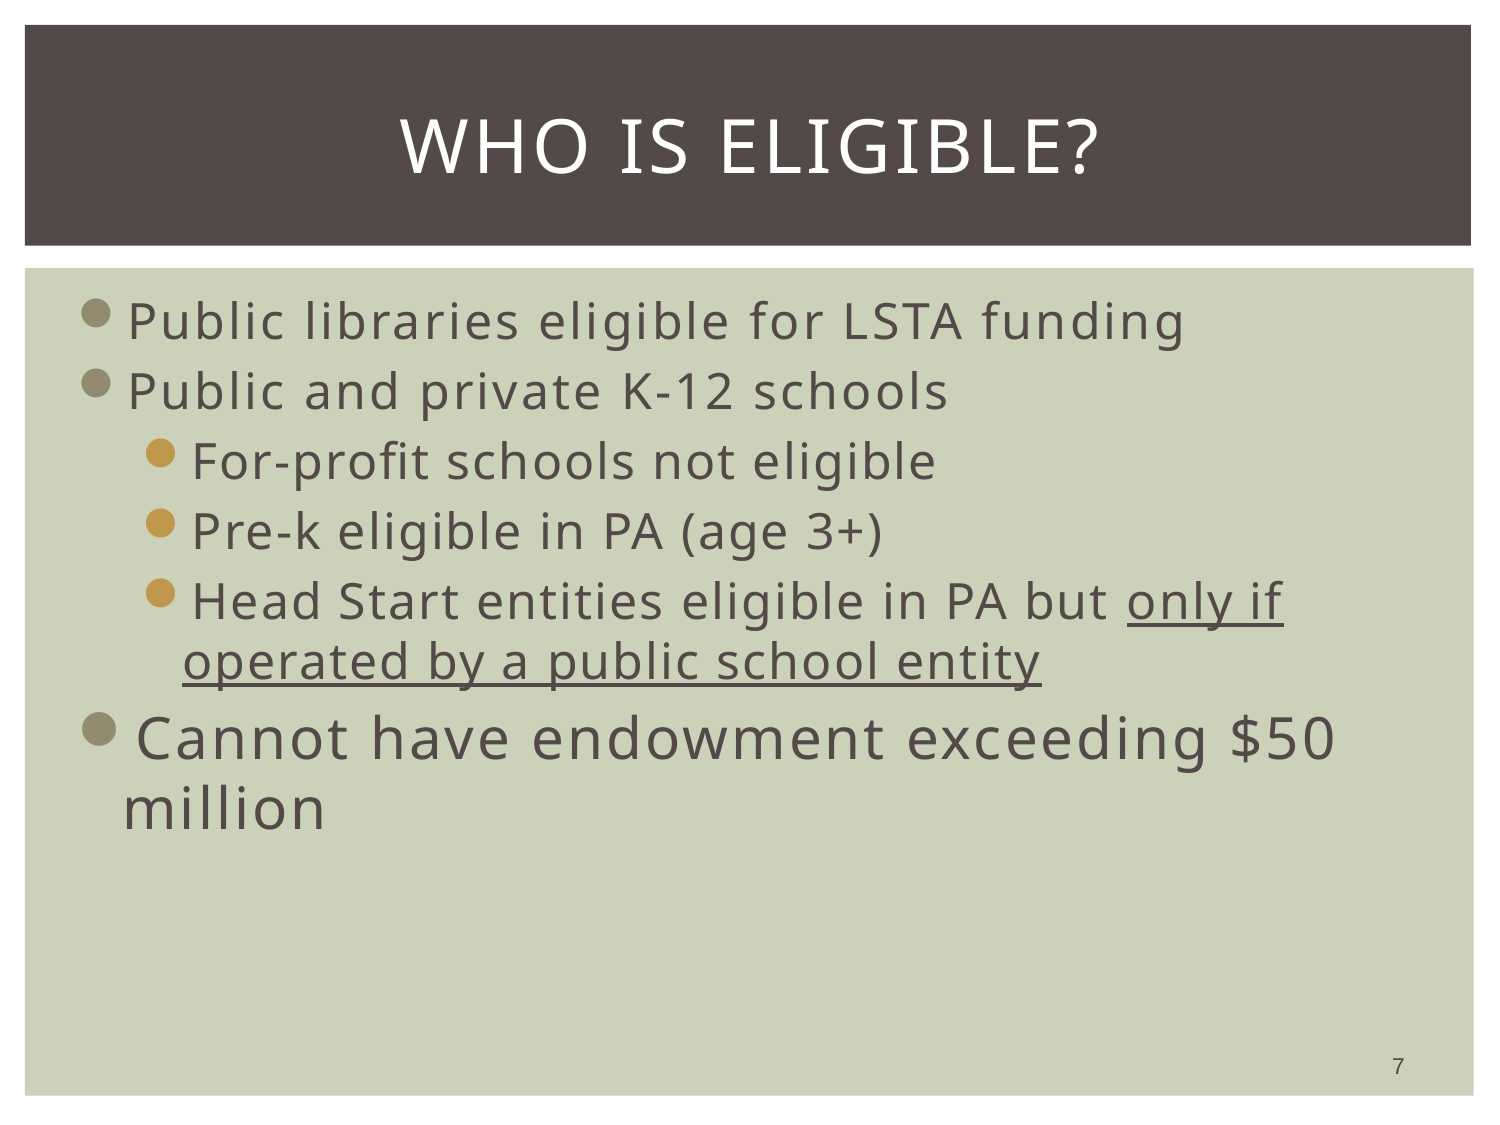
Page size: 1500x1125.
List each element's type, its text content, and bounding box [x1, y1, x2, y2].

title Who is Eligible? [75, 50, 1425, 238]
slide_number 7 [1349, 1041, 1448, 1089]
list Public libraries eligible for LSTA funding Public and private K-12 schools For-profit schools not eligible Pre-k eligible in PA (age 3+) Head Start entities eligible in PA but only if operated by a public school entity Cannot have endowment exceeding $50 million [62, 282, 1442, 1005]
